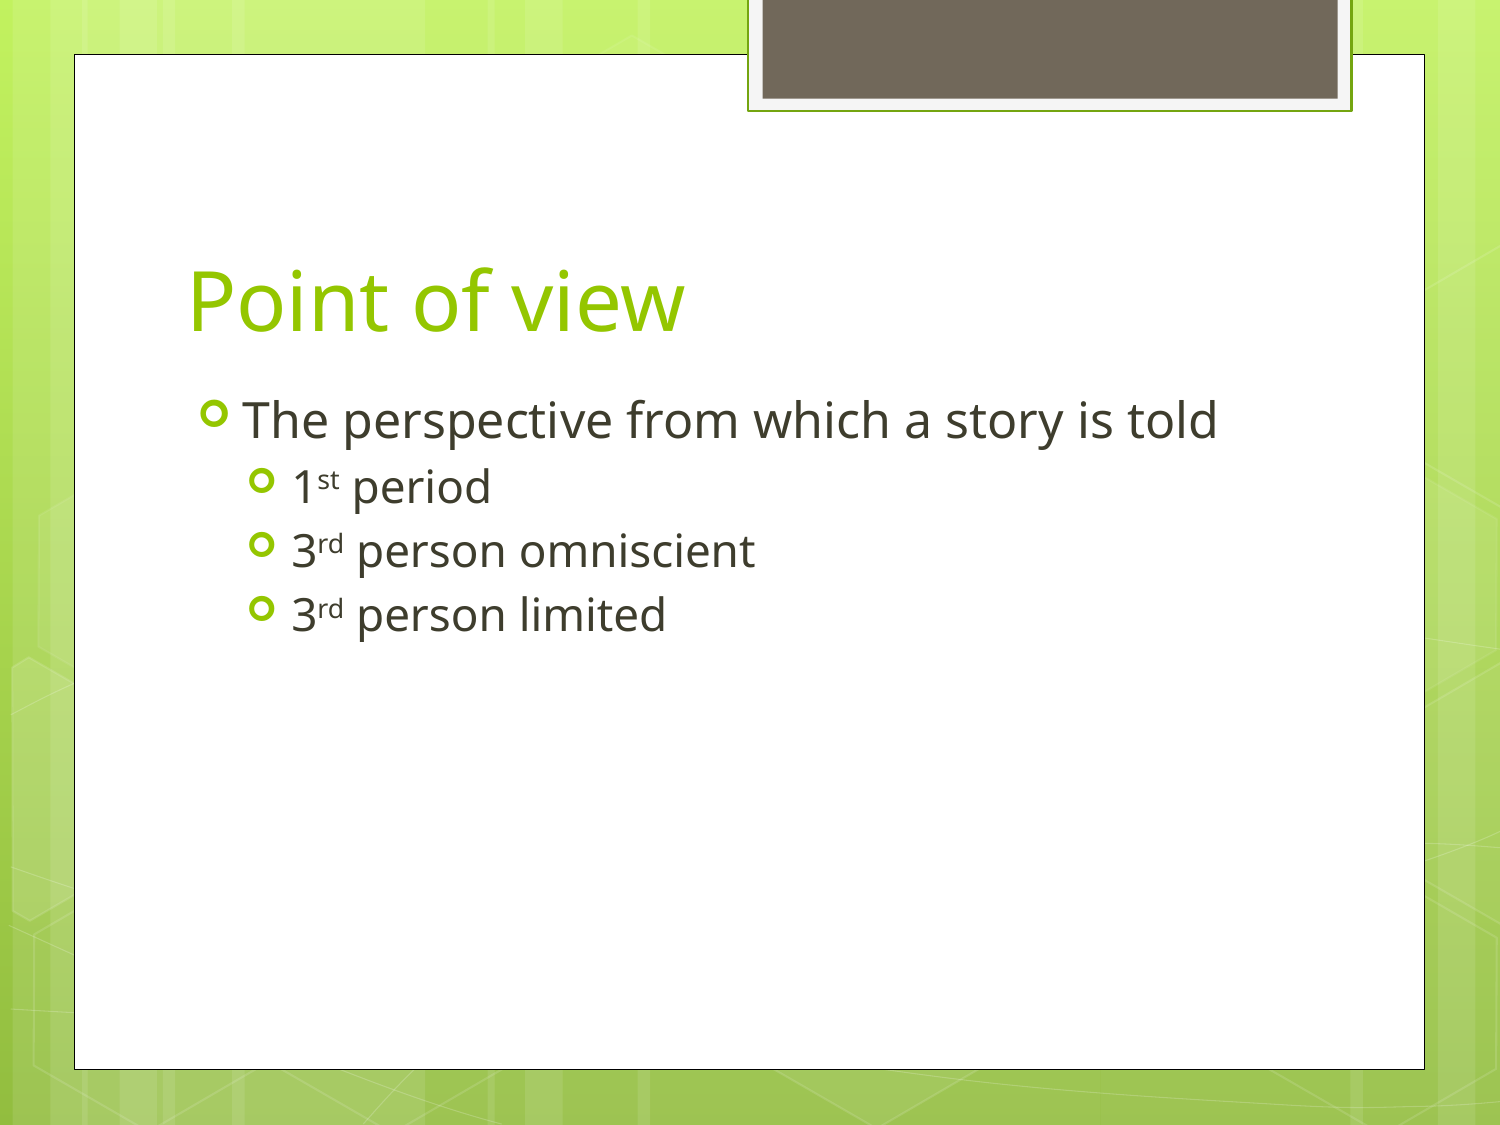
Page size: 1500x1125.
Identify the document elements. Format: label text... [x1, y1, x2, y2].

title Point of view [171, 168, 1324, 357]
list The perspective from which a story is told 1st period 3rd person omniscient 3rd person limited [171, 381, 1283, 957]
